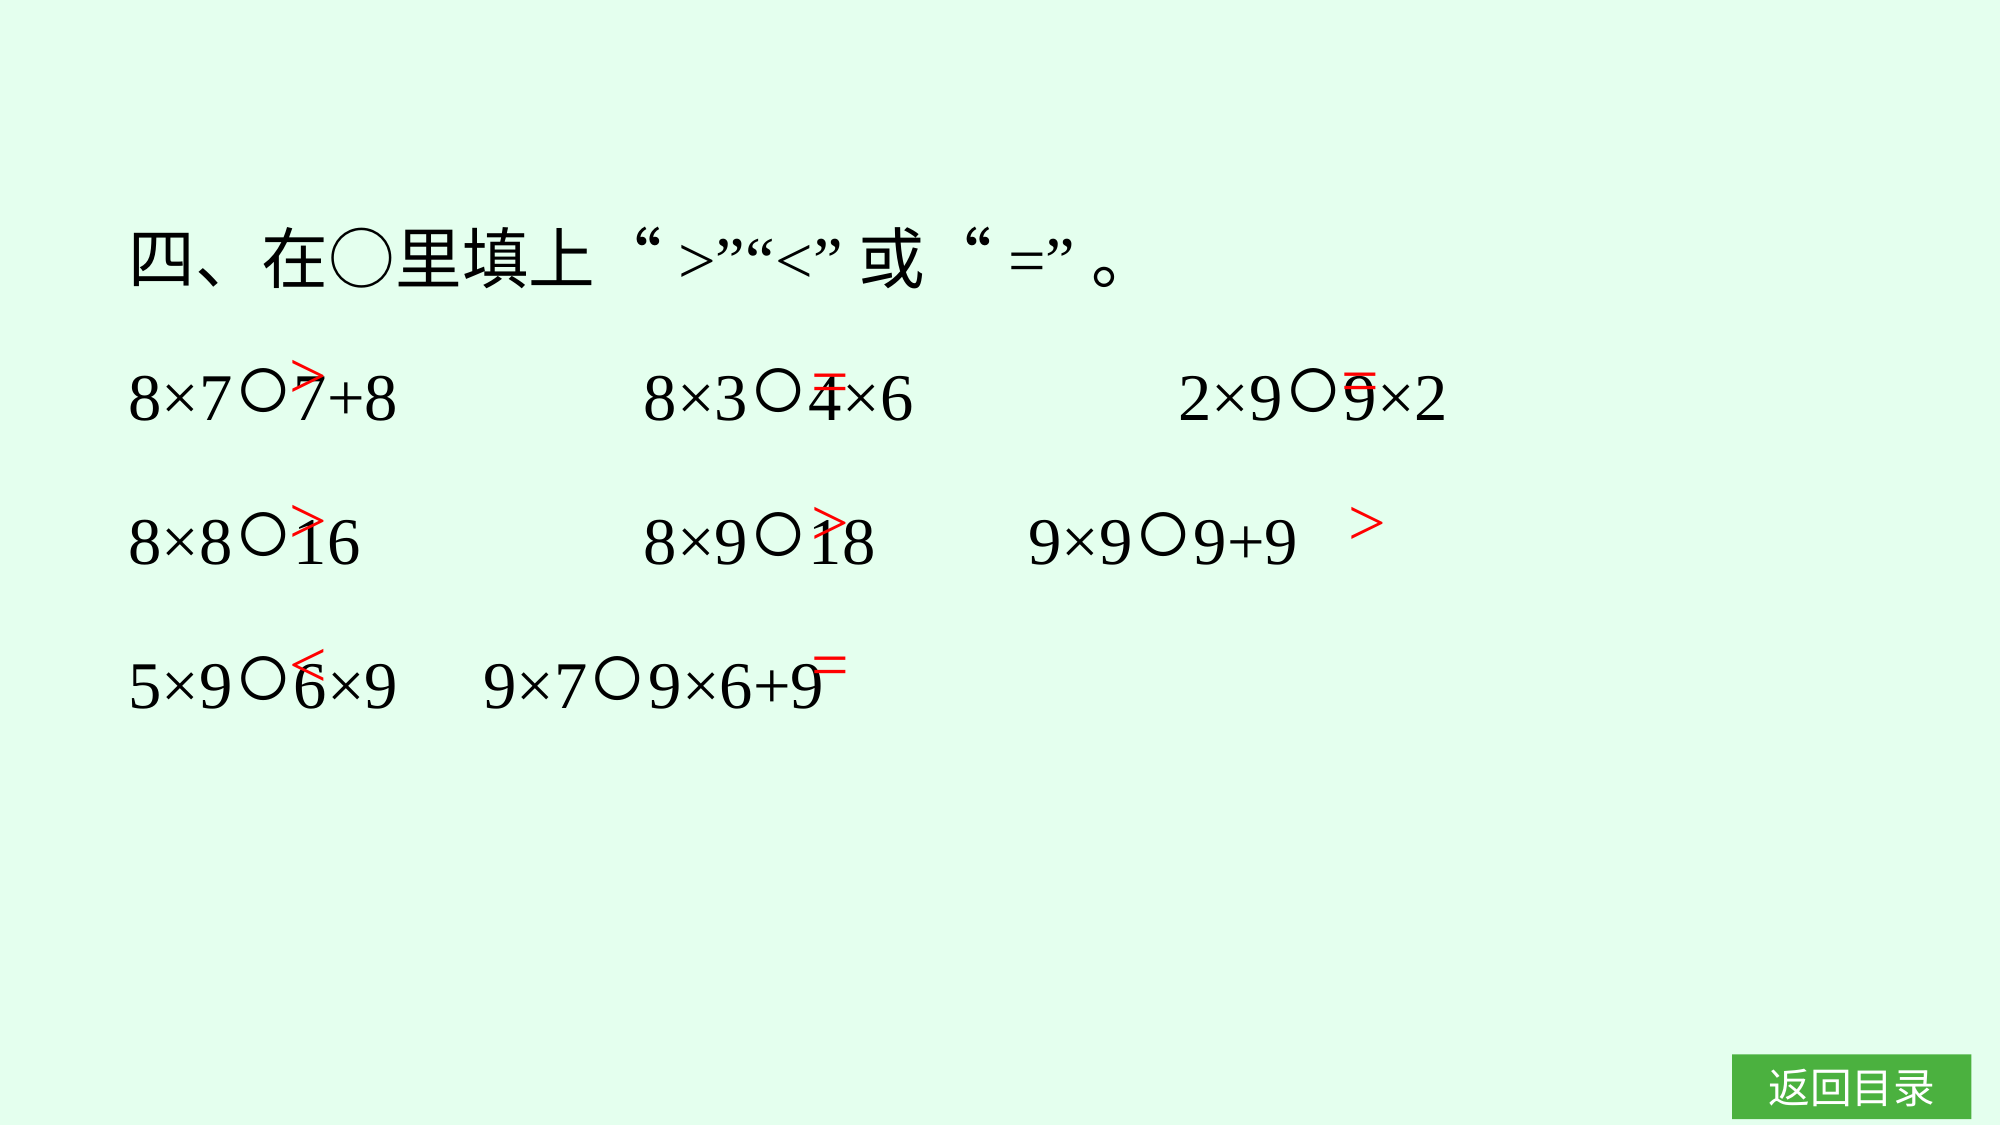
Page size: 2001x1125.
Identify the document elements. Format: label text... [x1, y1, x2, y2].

text_box > [274, 308, 343, 420]
text_box > [1333, 455, 1402, 566]
text_box 四、在○里填上“>”“<”或“=”。 8×7○7+8 8×3○4×6 2×9○9×2 8×8○16 8×9○18 9×9○9+9 5×9○6×9 9×7○9×6+9 [113, 193, 1887, 736]
text_box = [1326, 314, 1395, 425]
text_box = [796, 597, 864, 709]
text_box > [796, 455, 864, 566]
text_box < [274, 597, 343, 709]
text_box = [796, 314, 864, 425]
text_box > [274, 453, 343, 565]
